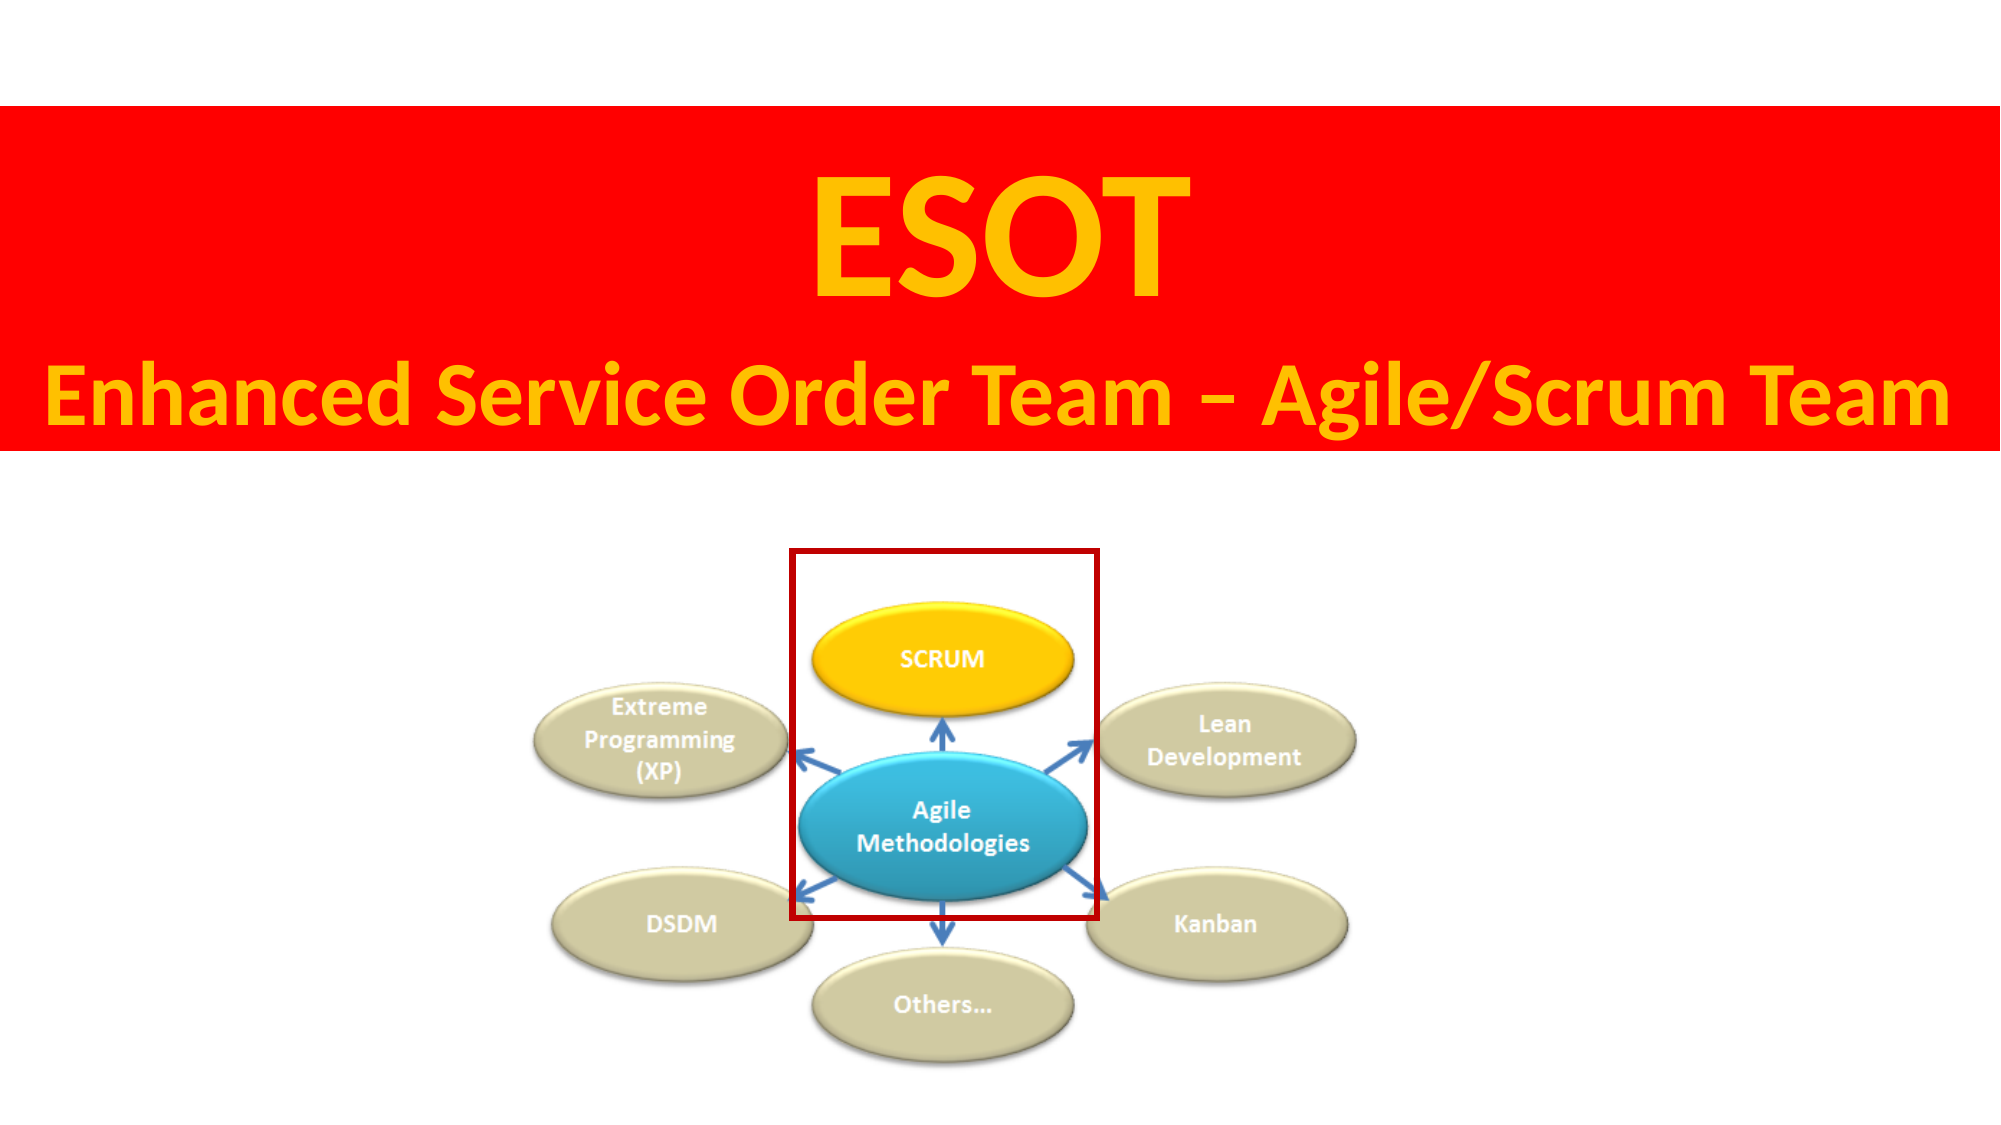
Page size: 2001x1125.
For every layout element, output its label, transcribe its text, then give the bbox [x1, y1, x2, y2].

text_box ESOT Enhanced Service Order Team – Agile/Scrum Team [0, 106, 2000, 451]
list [508, 551, 1416, 1101]
